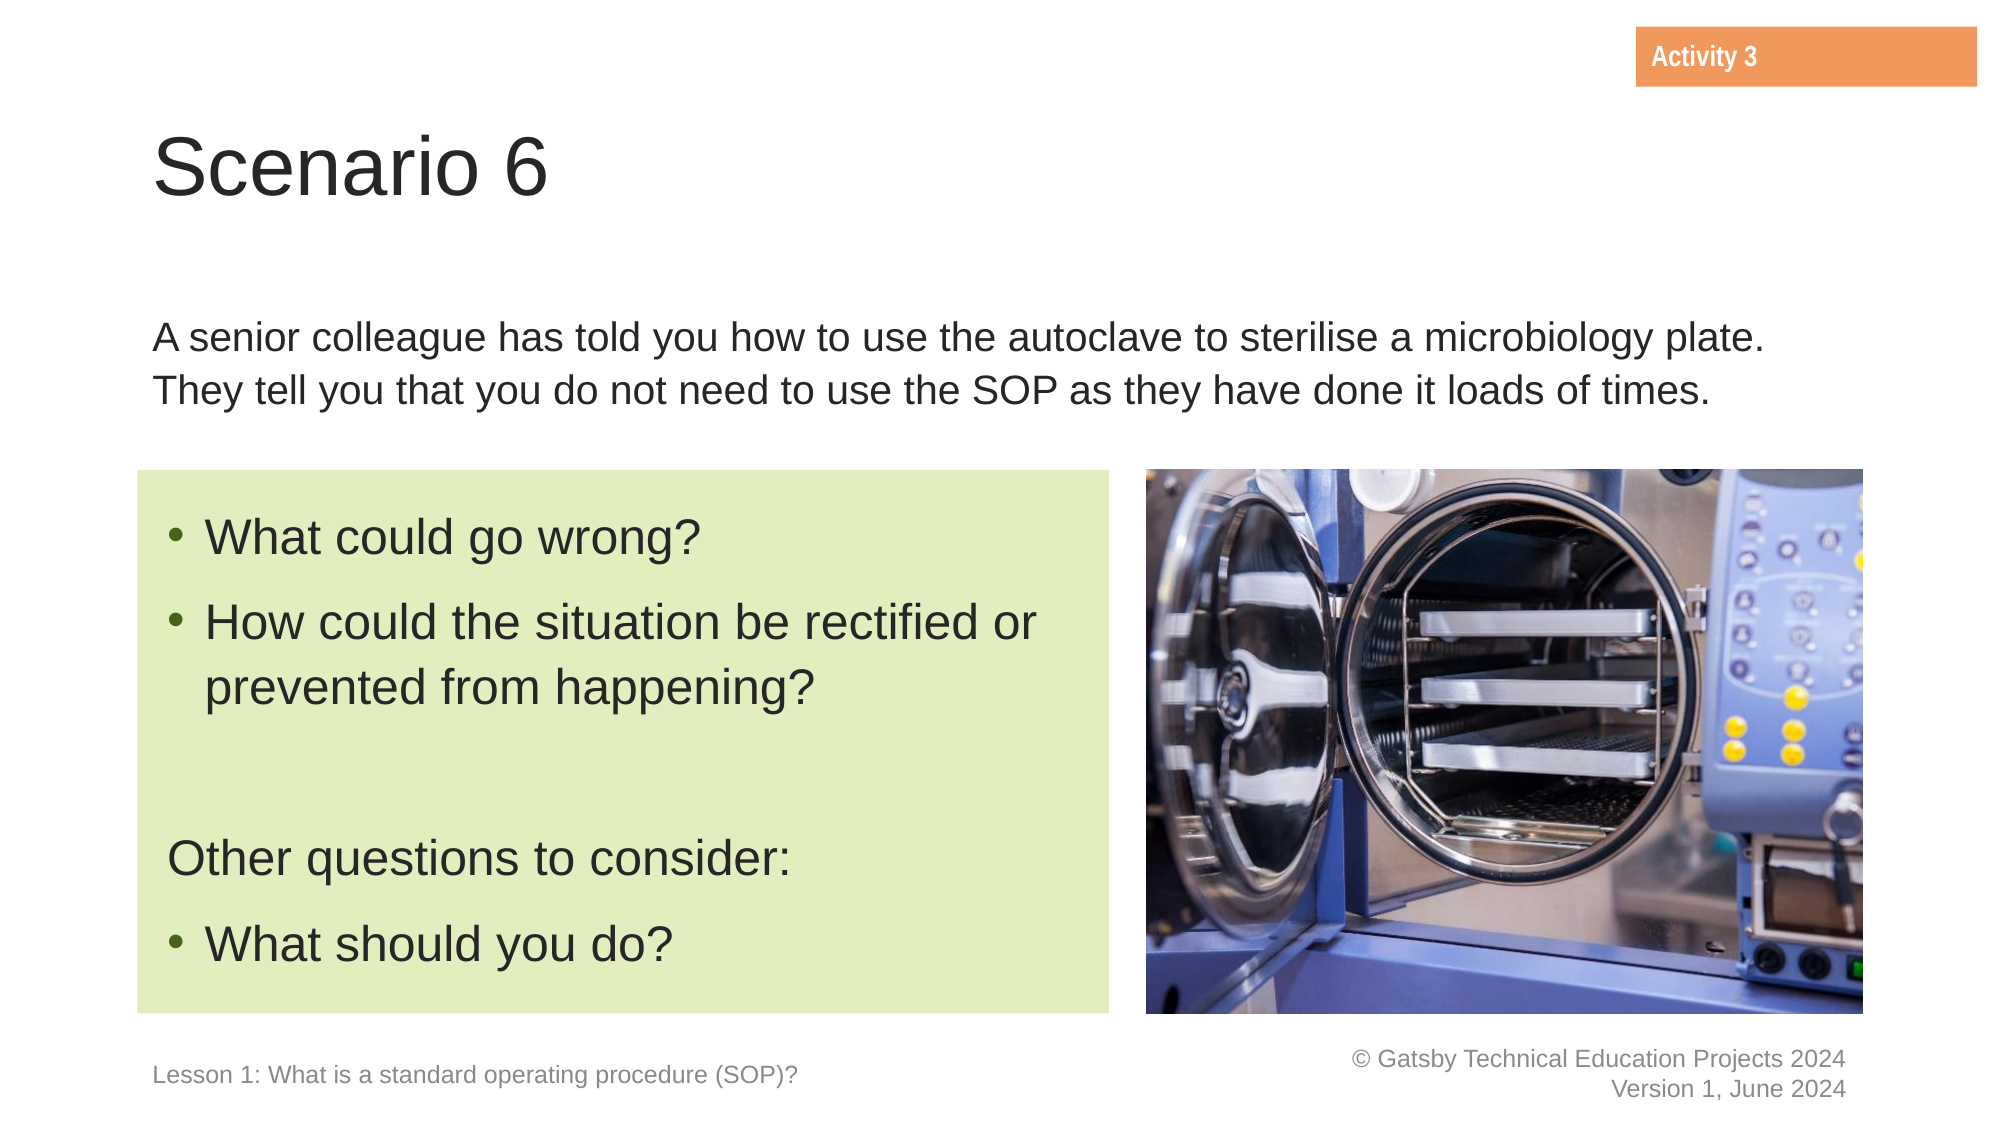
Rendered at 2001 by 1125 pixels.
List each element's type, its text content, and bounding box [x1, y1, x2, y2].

list What could go wrong? How could the situation be rectified or prevented from happening? Other questions to consider: What should you do? [137, 469, 1109, 1014]
list Lesson 1: What is a standard operating procedure (SOP)? [137, 1042, 829, 1103]
list Activity 3 [1636, 26, 1978, 87]
title Scenario 6 [137, 59, 1863, 278]
list A senior colleague has told you how to use the autoclave to sterilise a microbiology plate. They tell you that you do not need to use the SOP as they have done it loads of times. [137, 299, 1863, 448]
picture [1146, 469, 1863, 1014]
